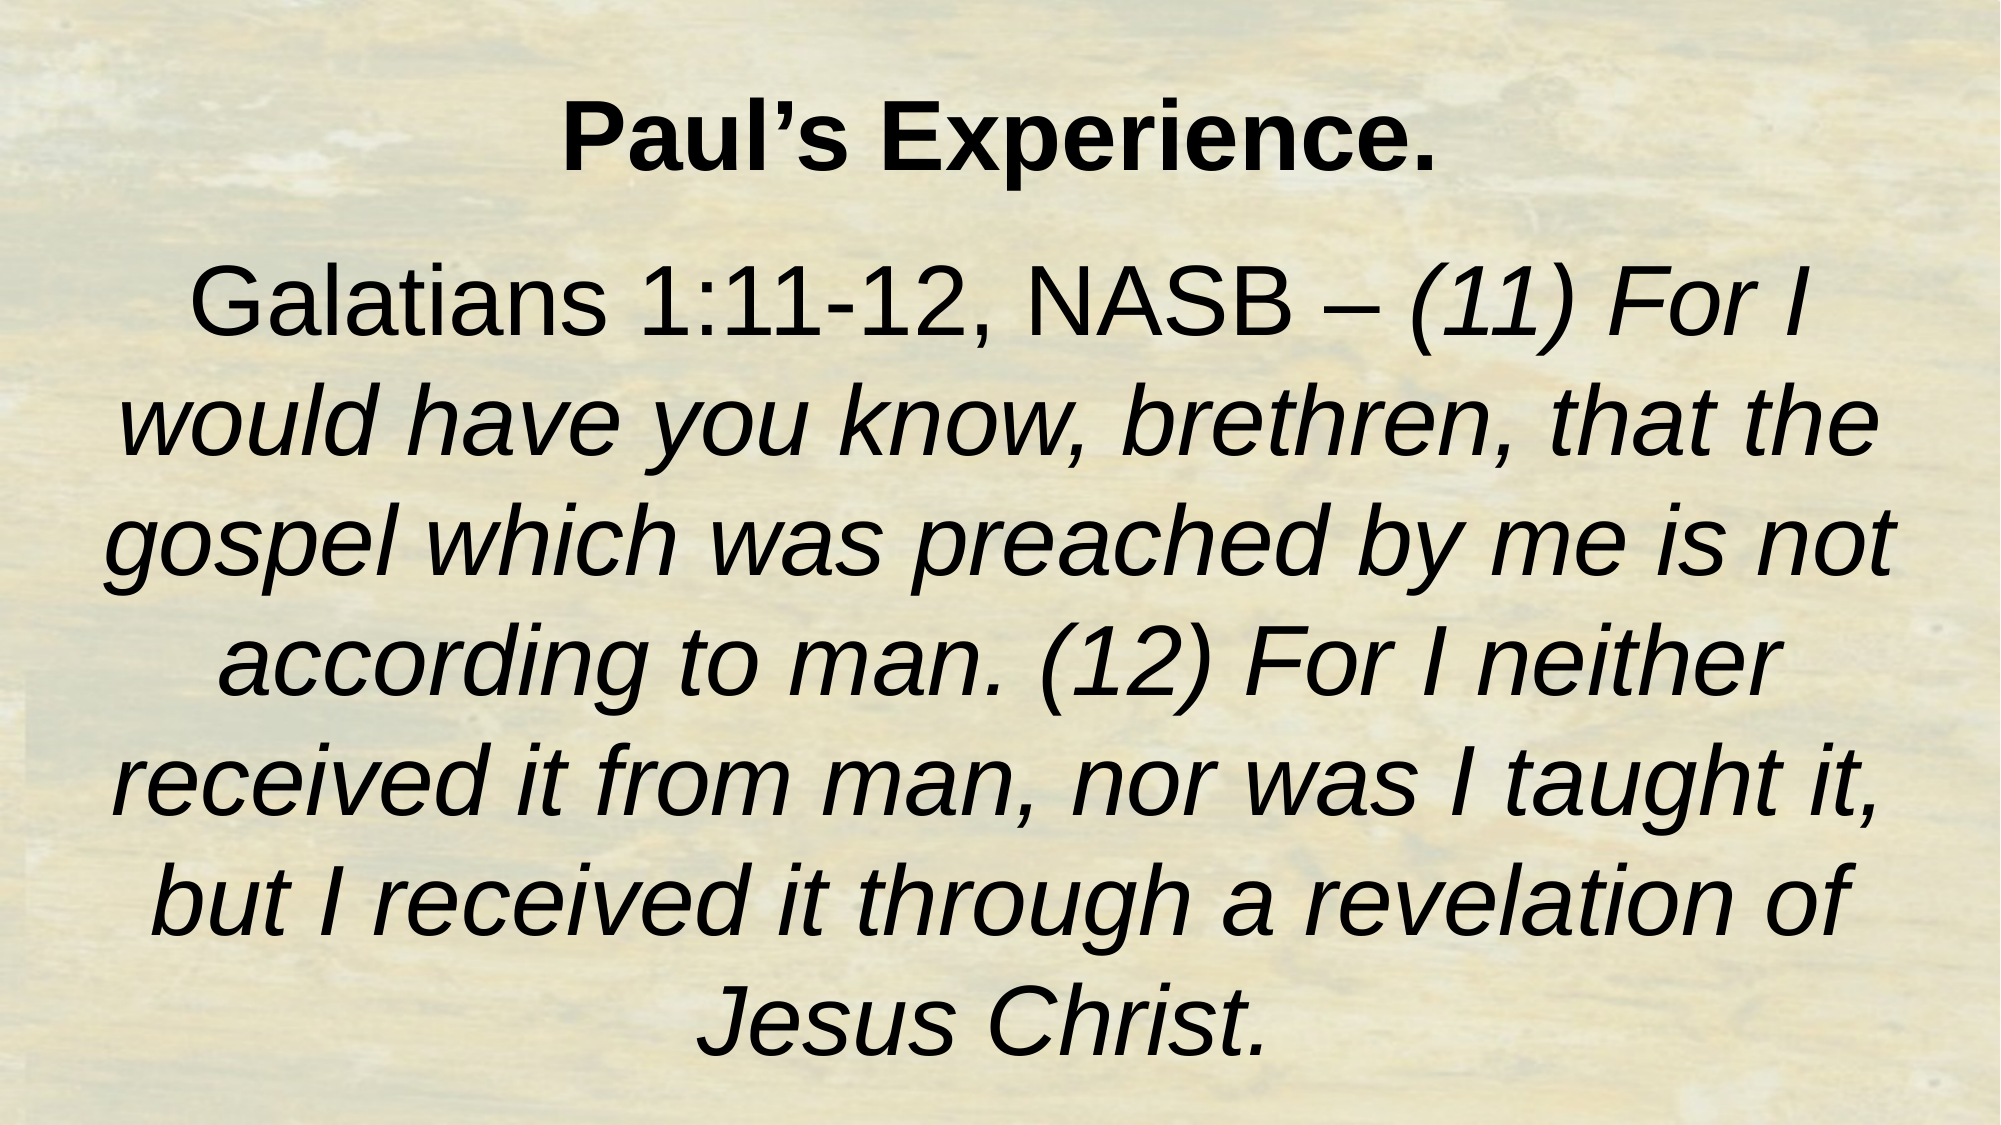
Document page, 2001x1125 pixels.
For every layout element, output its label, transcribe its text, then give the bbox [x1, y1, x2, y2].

picture [0, 0, 2001, 1125]
text_box Paul’s Experience. Galatians 1:11-12, NASB – (11) For I would have you know, brethren, that the gospel which was preached by me is not according to man. (12) For I neither received it from man, nor was I taught it, but I received it through a revelation of Jesus Christ. [57, 63, 1943, 1083]
